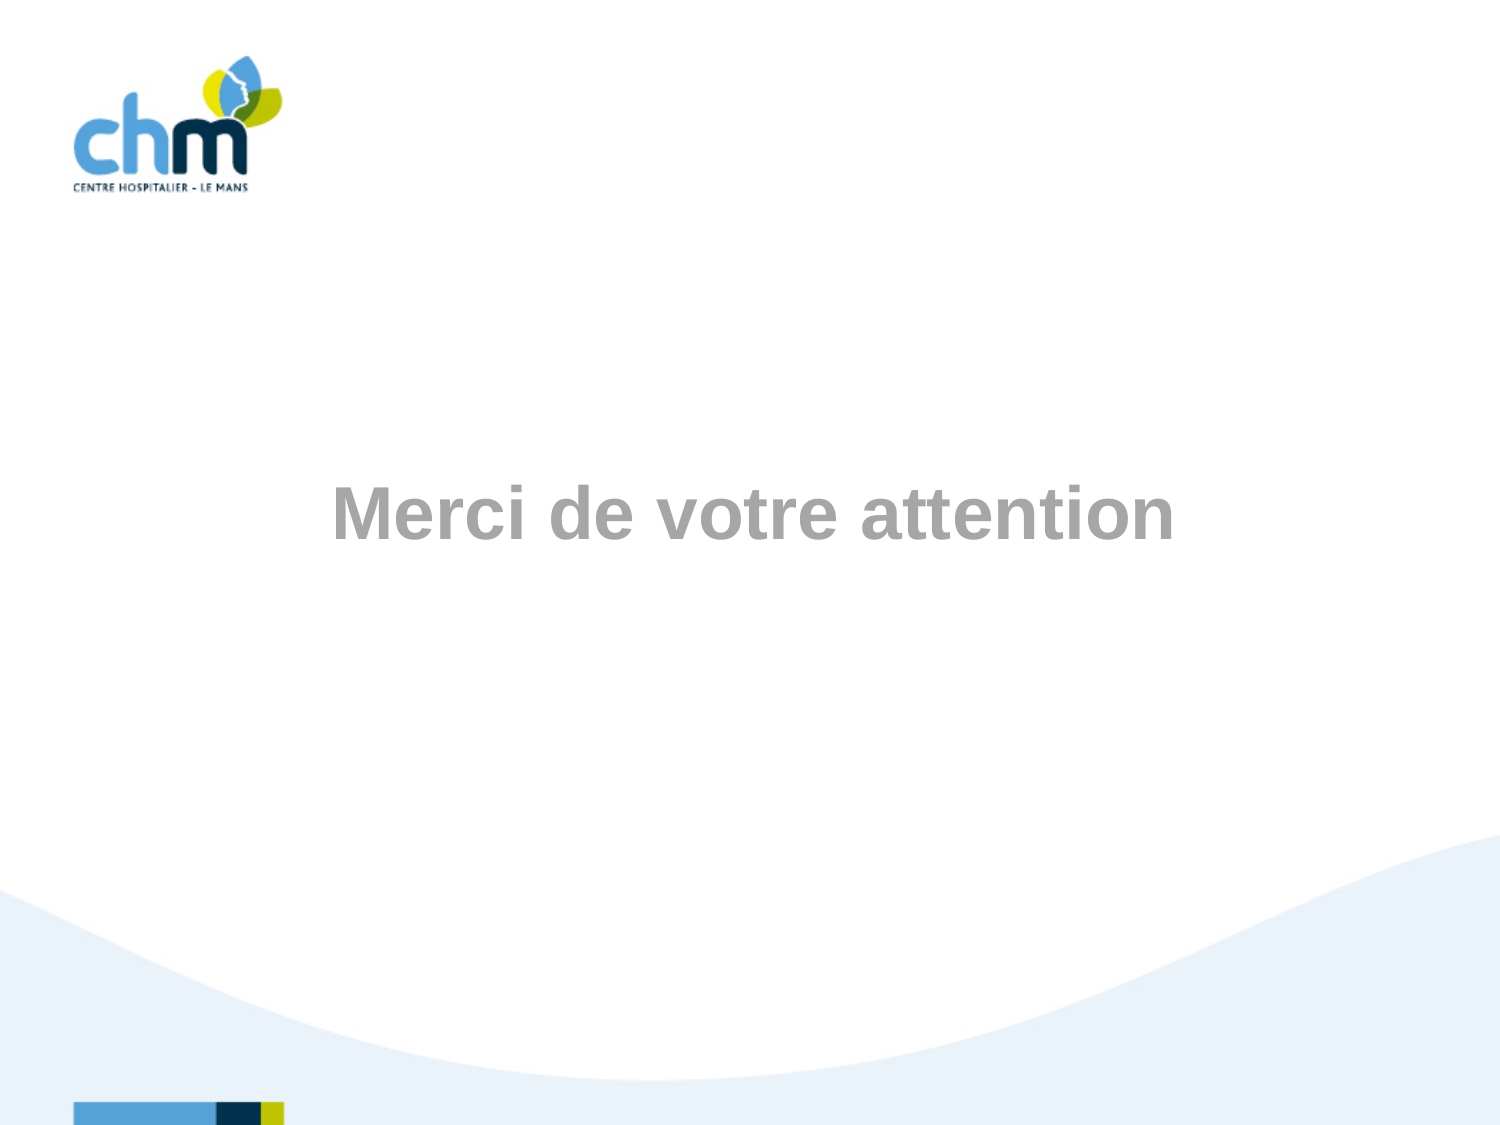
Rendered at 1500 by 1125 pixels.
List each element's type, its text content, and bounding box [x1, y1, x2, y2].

picture [0, 0, 1500, 1125]
text_box Merci de votre attention [124, 457, 1384, 562]
